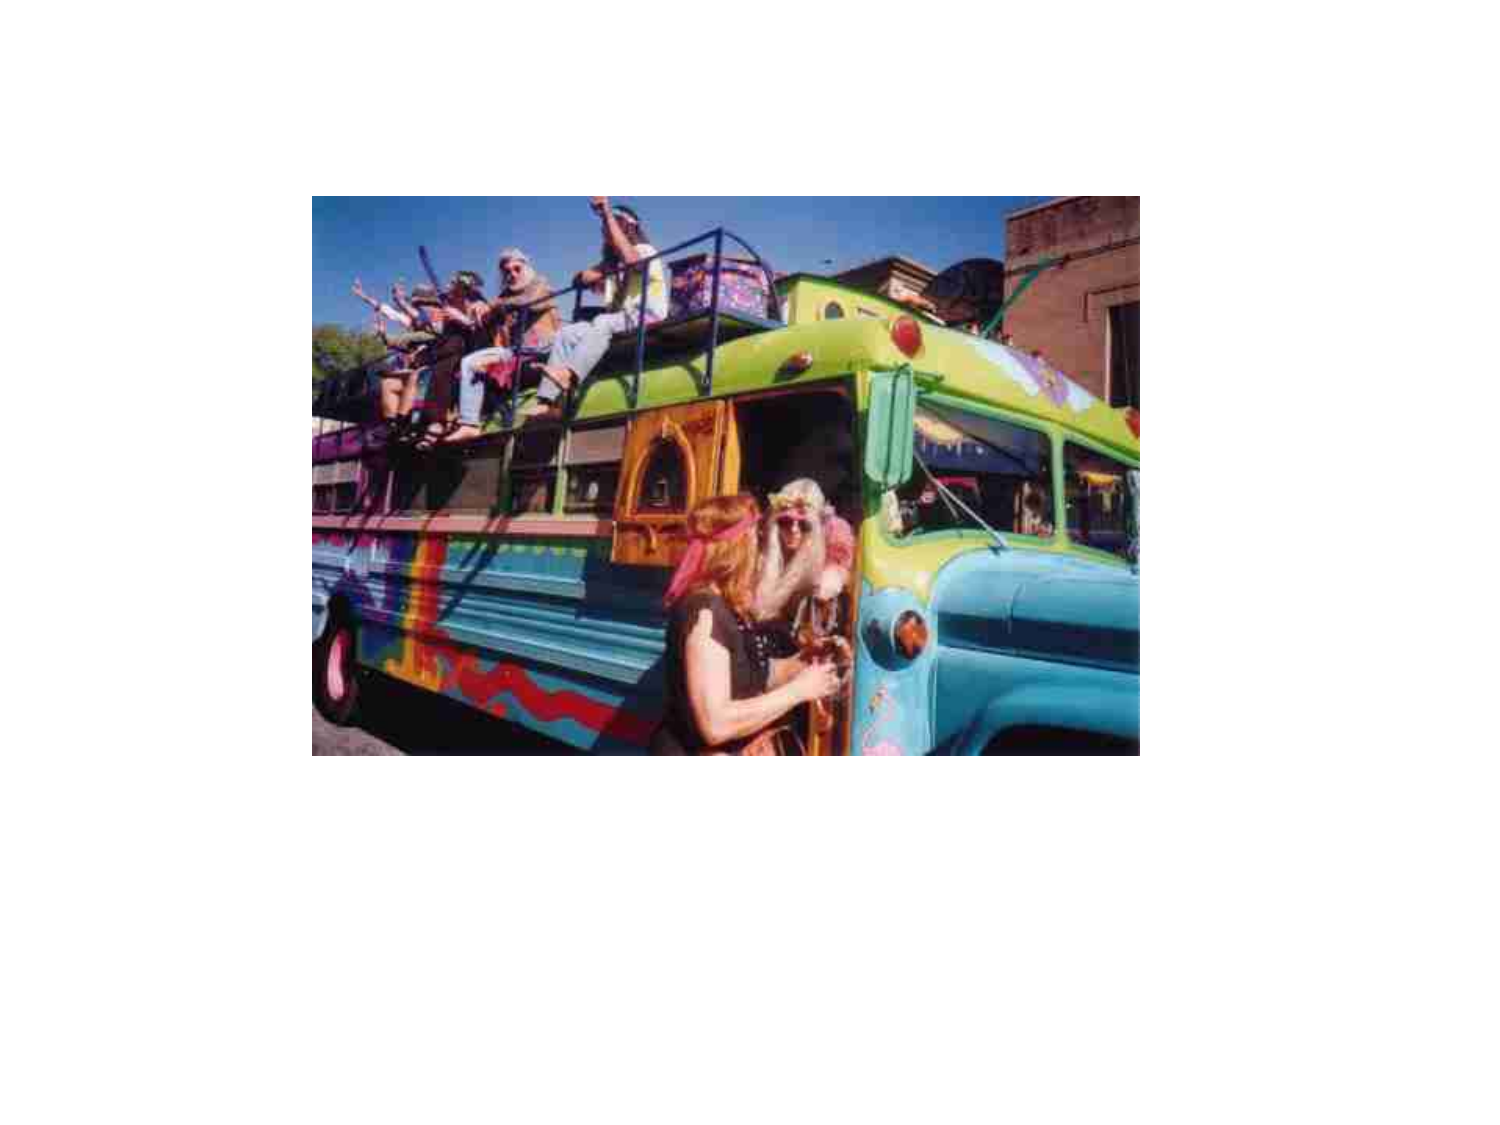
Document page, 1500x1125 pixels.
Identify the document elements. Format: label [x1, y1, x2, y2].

picture [312, 195, 1140, 756]
